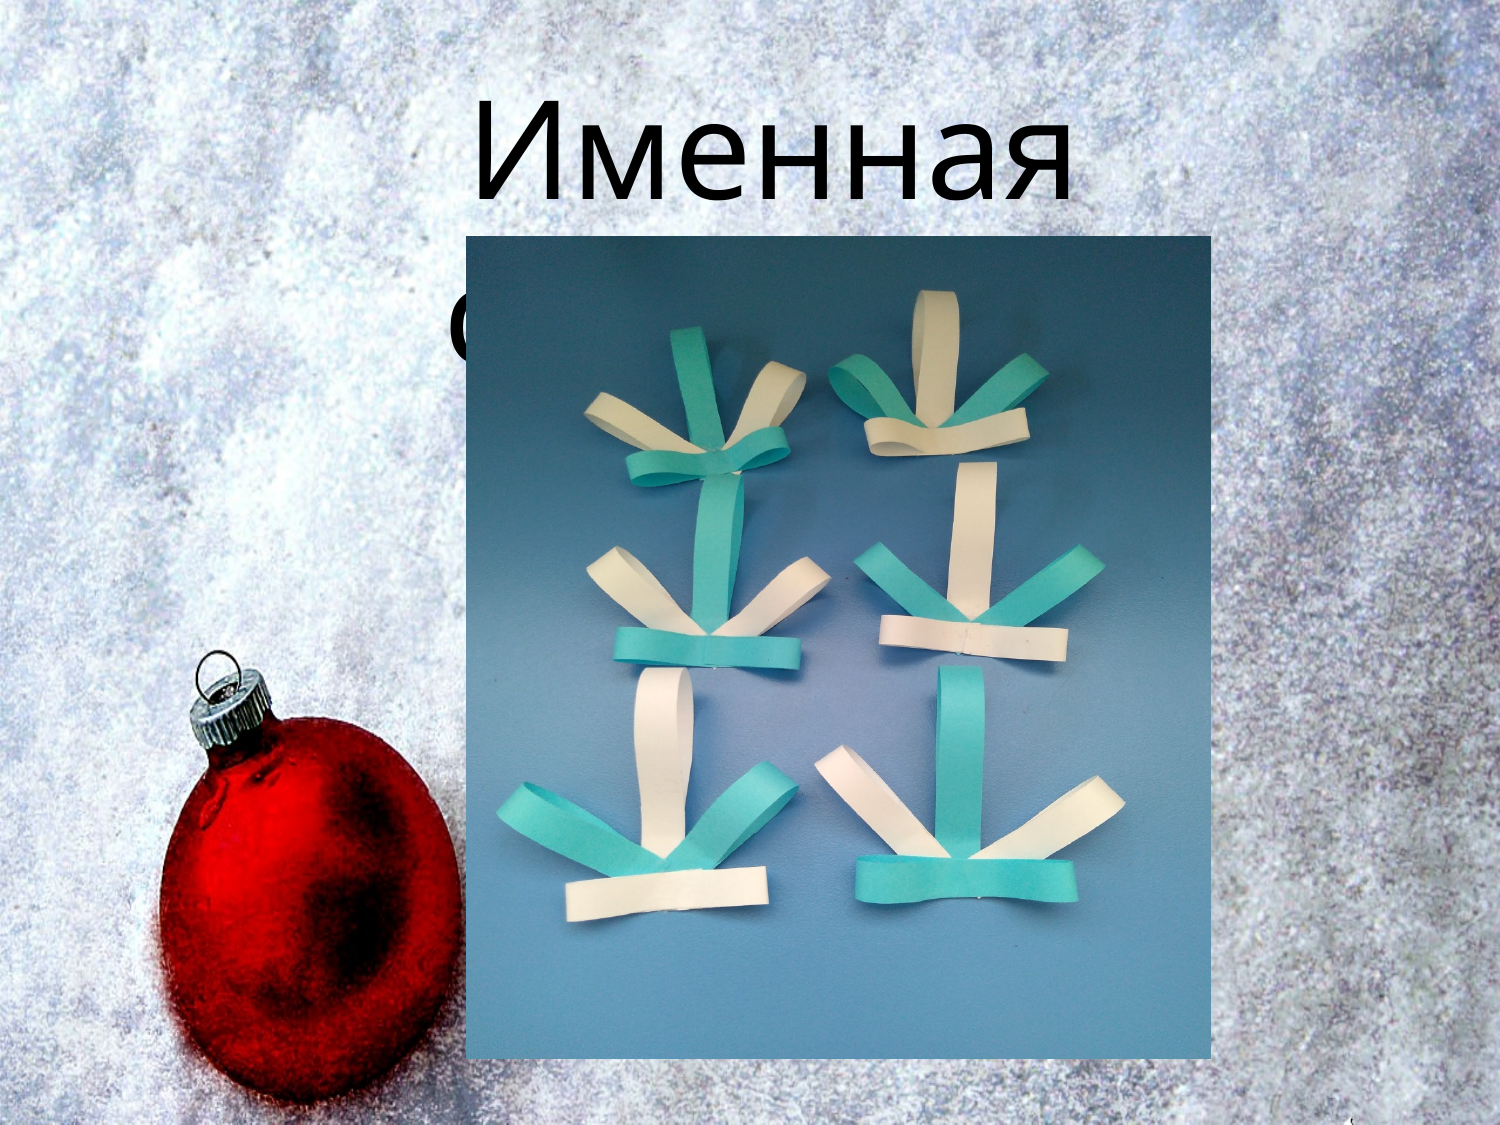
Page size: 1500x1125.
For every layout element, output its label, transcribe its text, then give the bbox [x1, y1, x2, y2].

text_box Именная снежинка [147, 54, 1400, 400]
picture [0, 0, 1500, 1125]
